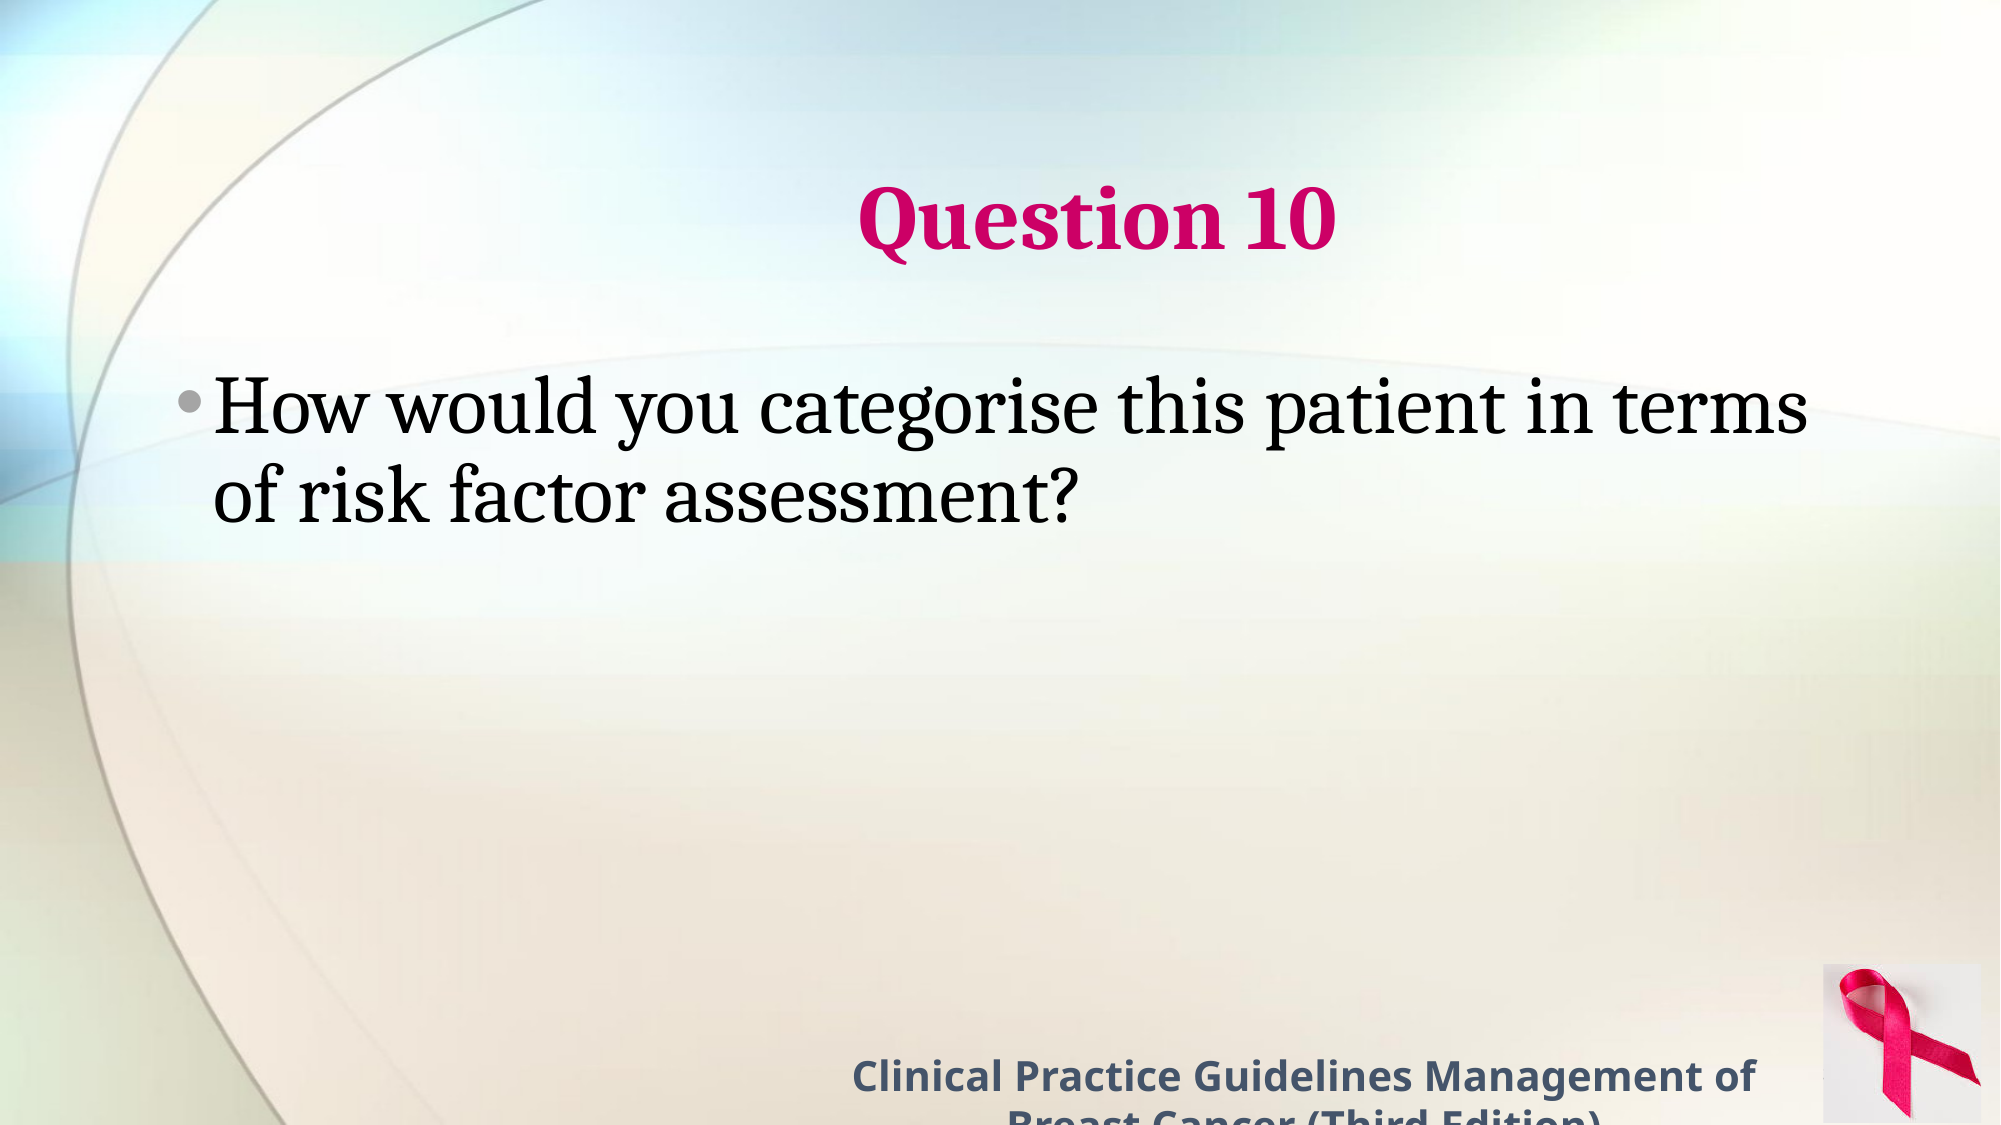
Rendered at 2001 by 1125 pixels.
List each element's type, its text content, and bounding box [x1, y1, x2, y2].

list How would you categorise this patient in terms of risk factor assessment? [160, 353, 1863, 1011]
text_box Clinical Practice Guidelines Management of Breast Cancer (Third Edition) [788, 1042, 1820, 1125]
picture [0, 0, 2001, 1125]
title Question 10 [357, 104, 1840, 322]
